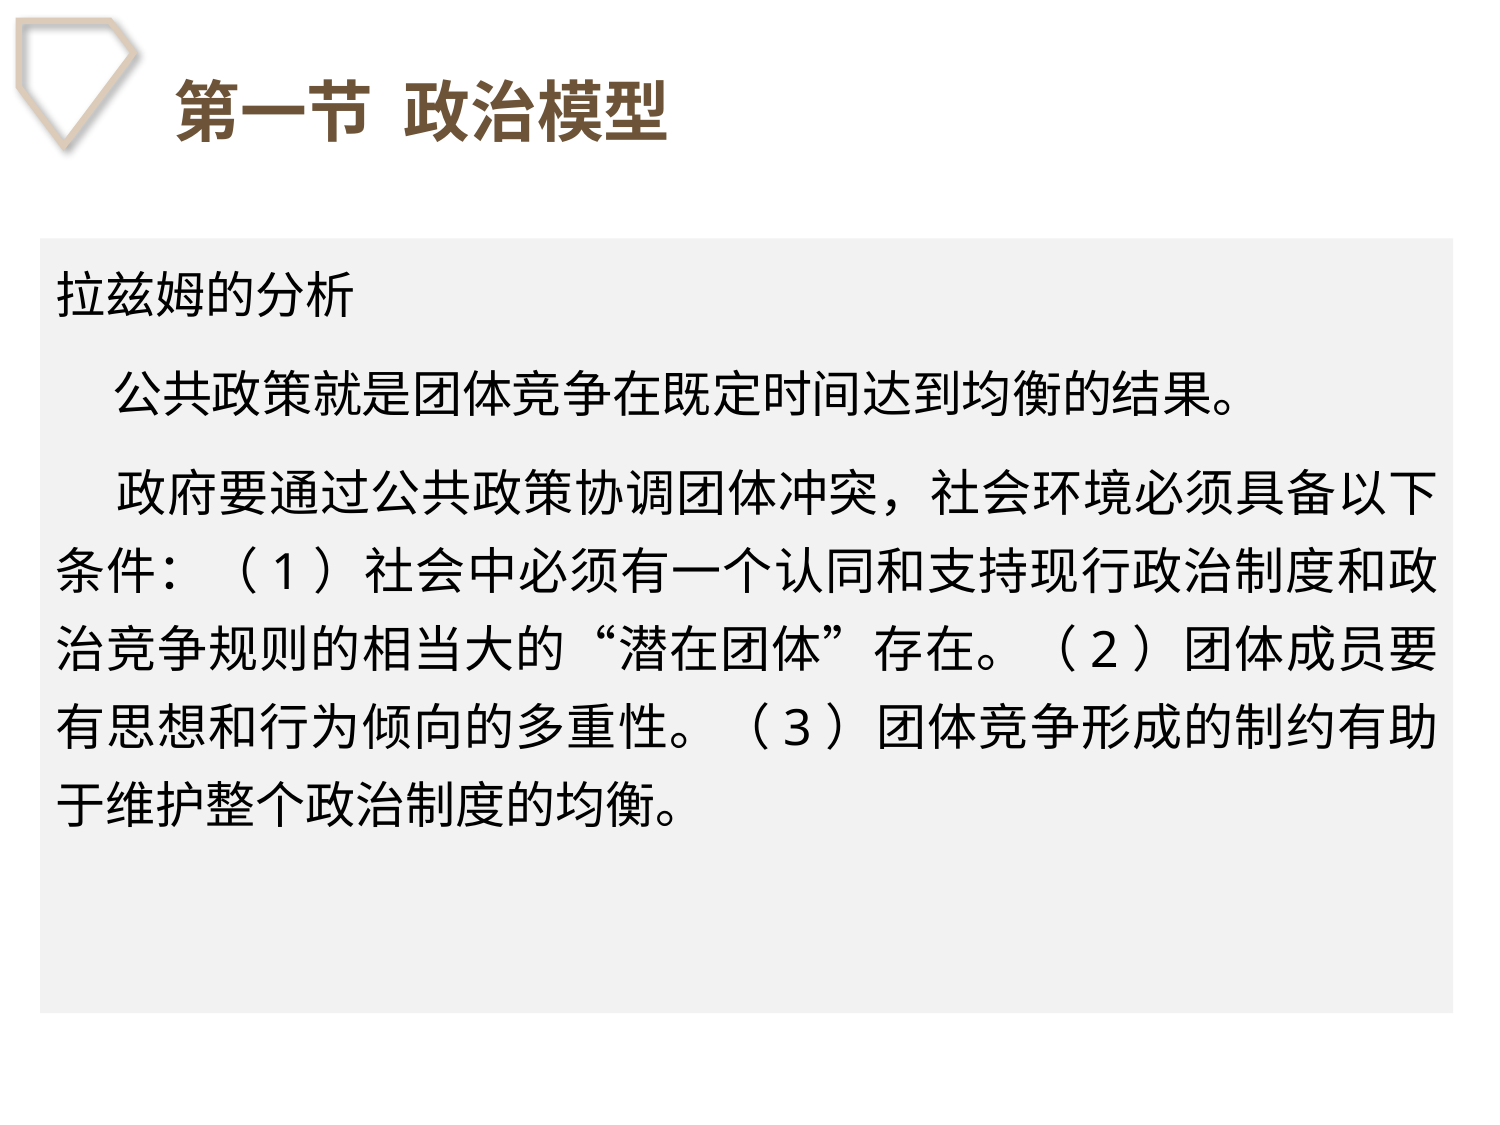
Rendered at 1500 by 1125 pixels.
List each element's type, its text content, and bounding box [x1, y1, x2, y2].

list 拉兹姆的分析 公共政策就是团体竞争在既定时间达到均衡的结果。 政府要通过公共政策协调团体冲突，社会环境必须具备以下条件：（1）社会中必须有一个认同和支持现行政治制度和政治竞争规则的相当大的“潜在团体”存在。（2）团体成员要有思想和行为倾向的多重性。（3）团体竞争形成的制约有助于维护整个政治制度的均衡。 [40, 238, 1454, 1014]
title 第一节 政治模型 [158, 0, 1456, 159]
